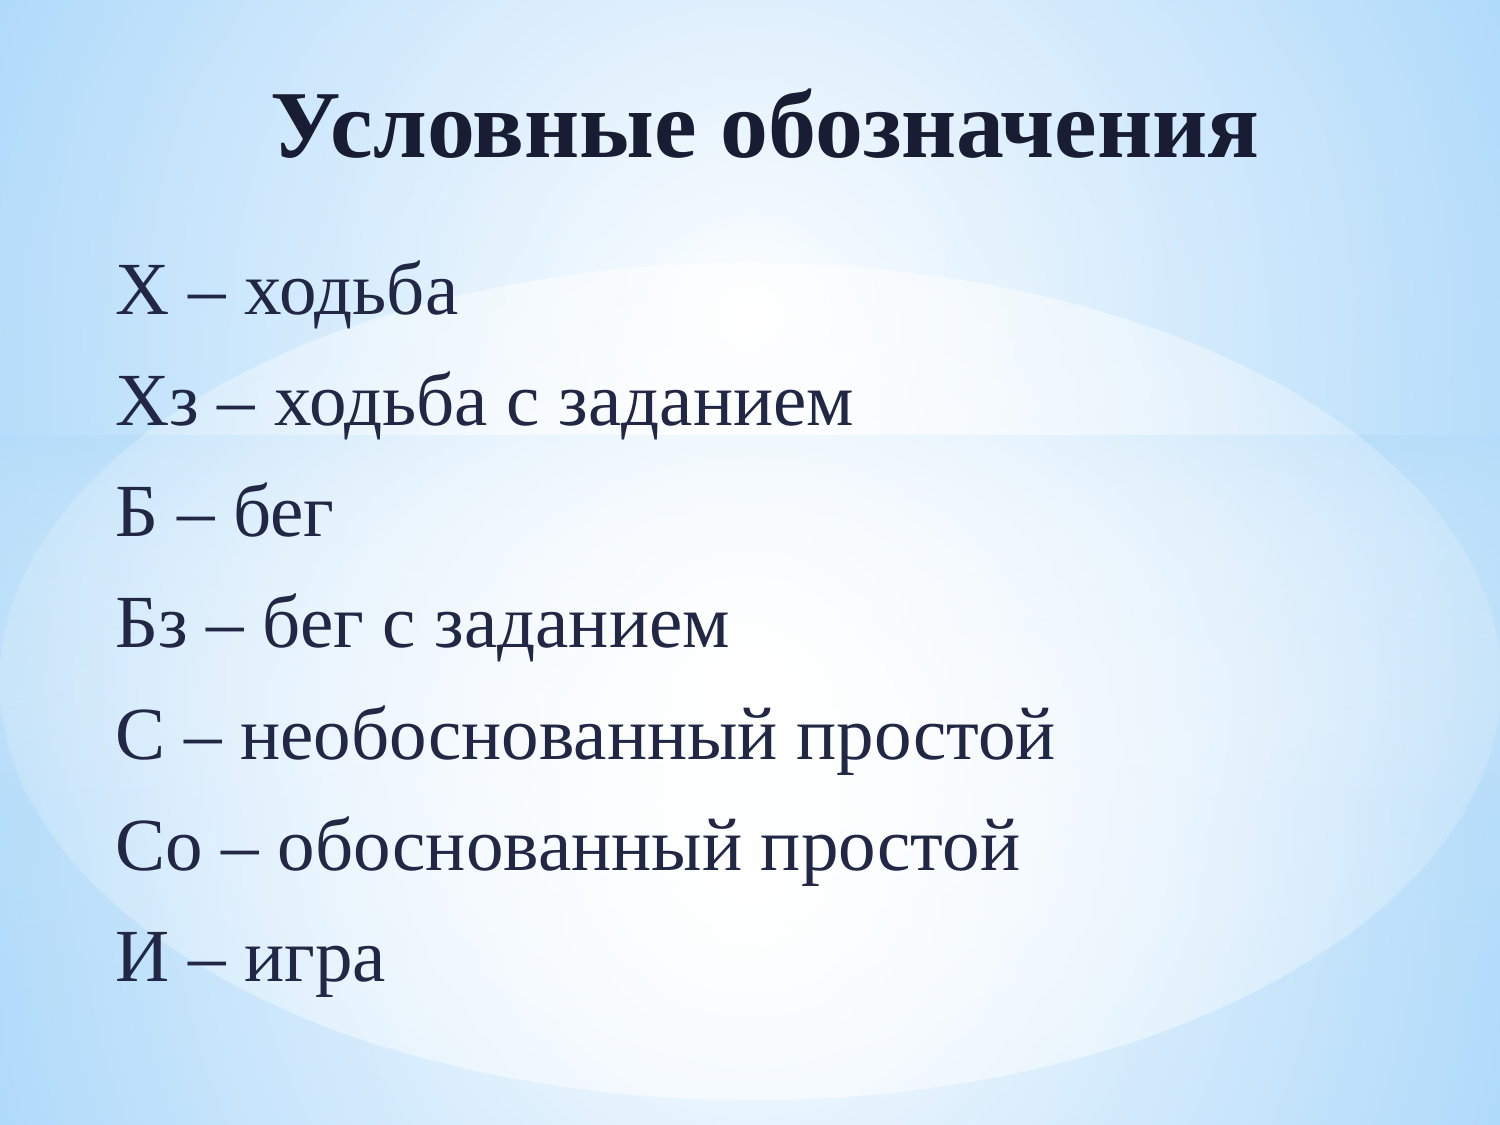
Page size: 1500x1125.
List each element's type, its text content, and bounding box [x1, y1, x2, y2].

list Х – ходьба Хз – ходьба с заданием Б – бег Бз – бег с заданием С – необоснованный простой Со – обоснованный простой И – игра [100, 231, 1412, 1125]
title Условные обозначения [100, 42, 1431, 185]
